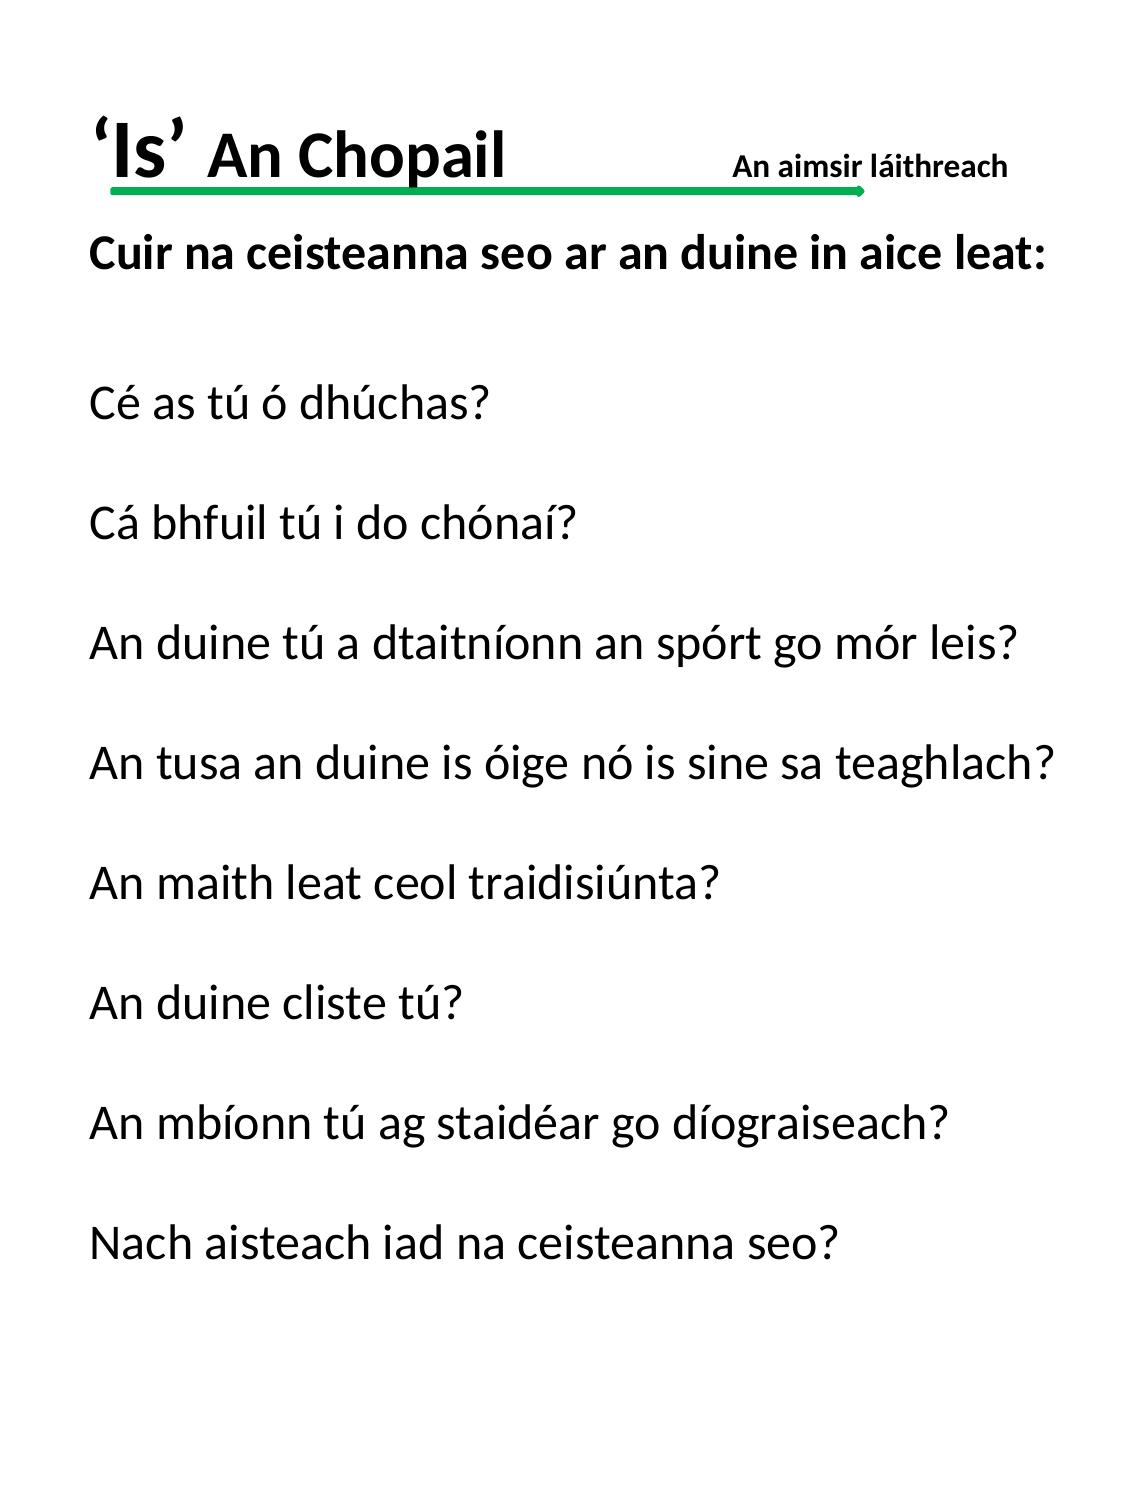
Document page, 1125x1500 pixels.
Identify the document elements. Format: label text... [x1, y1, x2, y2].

text_box ‘Is’ An Chopail An aimsir láithreach [75, 74, 1032, 213]
text_box Cuir na ceisteanna seo ar an duine in aice leat: Cé as tú ó dhúchas? Cá bhfuil tú i do chónaí? An duine tú a dtaitníonn an spórt go mór leis? An tusa an duine is óige nó is sine sa teaghlach? An maith leat ceol traidisiúnta? An duine cliste tú? An mbíonn tú ag staidéar go díograiseach? Nach aisteach iad na ceisteanna seo? [75, 212, 1075, 1278]
